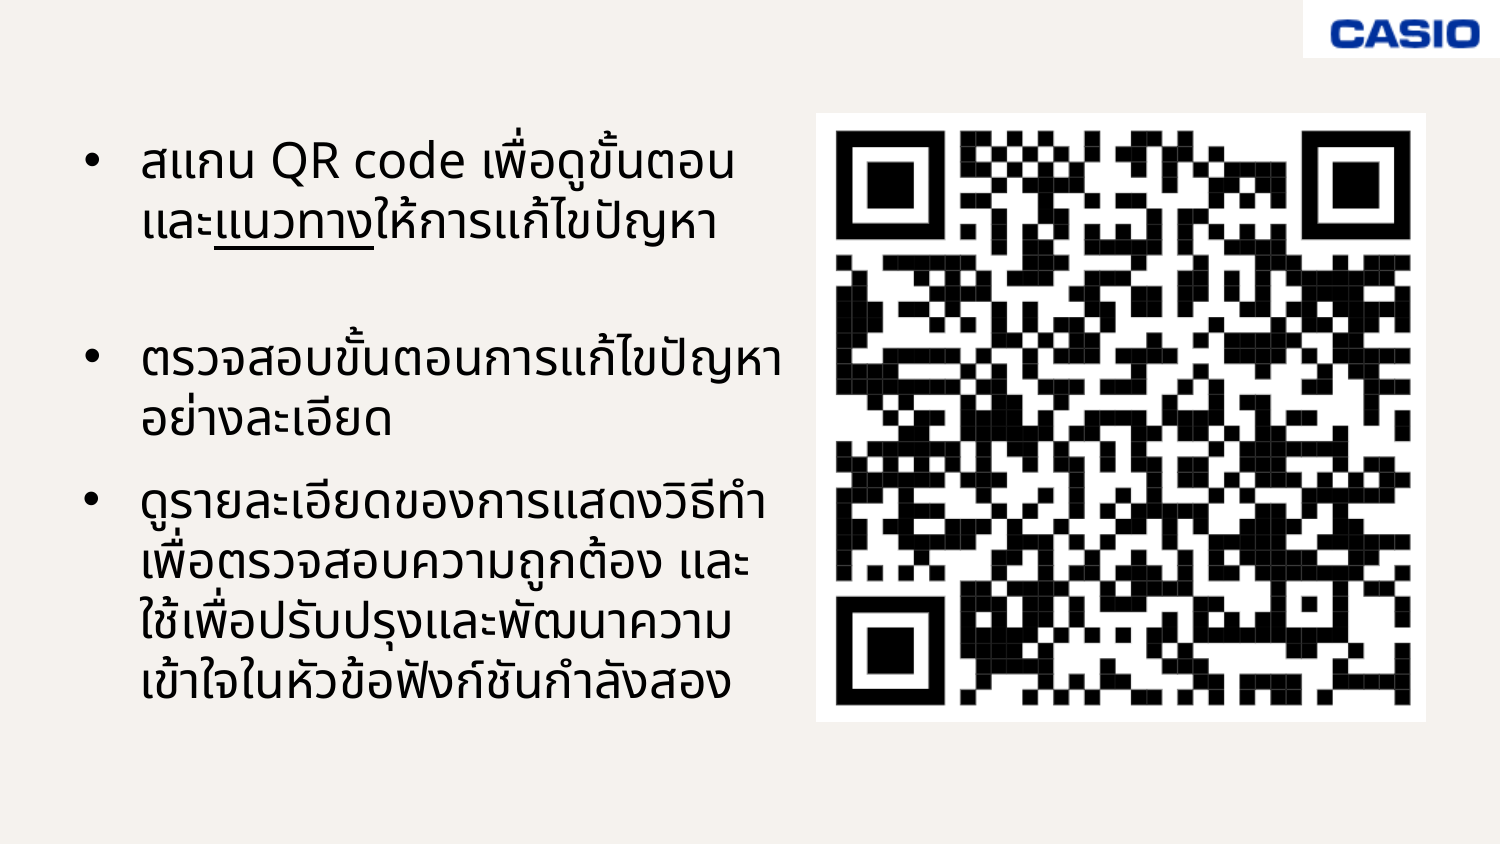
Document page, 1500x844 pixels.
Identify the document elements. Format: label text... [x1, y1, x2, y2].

picture [816, 113, 1426, 722]
picture [1303, 0, 1500, 59]
text_box ดูรายละเอียดของการแสดงวิธีทำเพื่อตรวจสอบความถูกต้อง และใช้เพื่อปรับปรุงและพัฒนาความเข้าใจในหัวข้อฟังก์ชันกำลังสอง [41, 453, 790, 739]
text_box ตรวจสอบขั้นตอนการแก้ไขปัญหาอย่างละเอียด [68, 310, 811, 596]
title สแกน QR code เพื่อดูขั้นตอนและแนวทางให้การแก้ไขปัญหา [68, 113, 815, 310]
